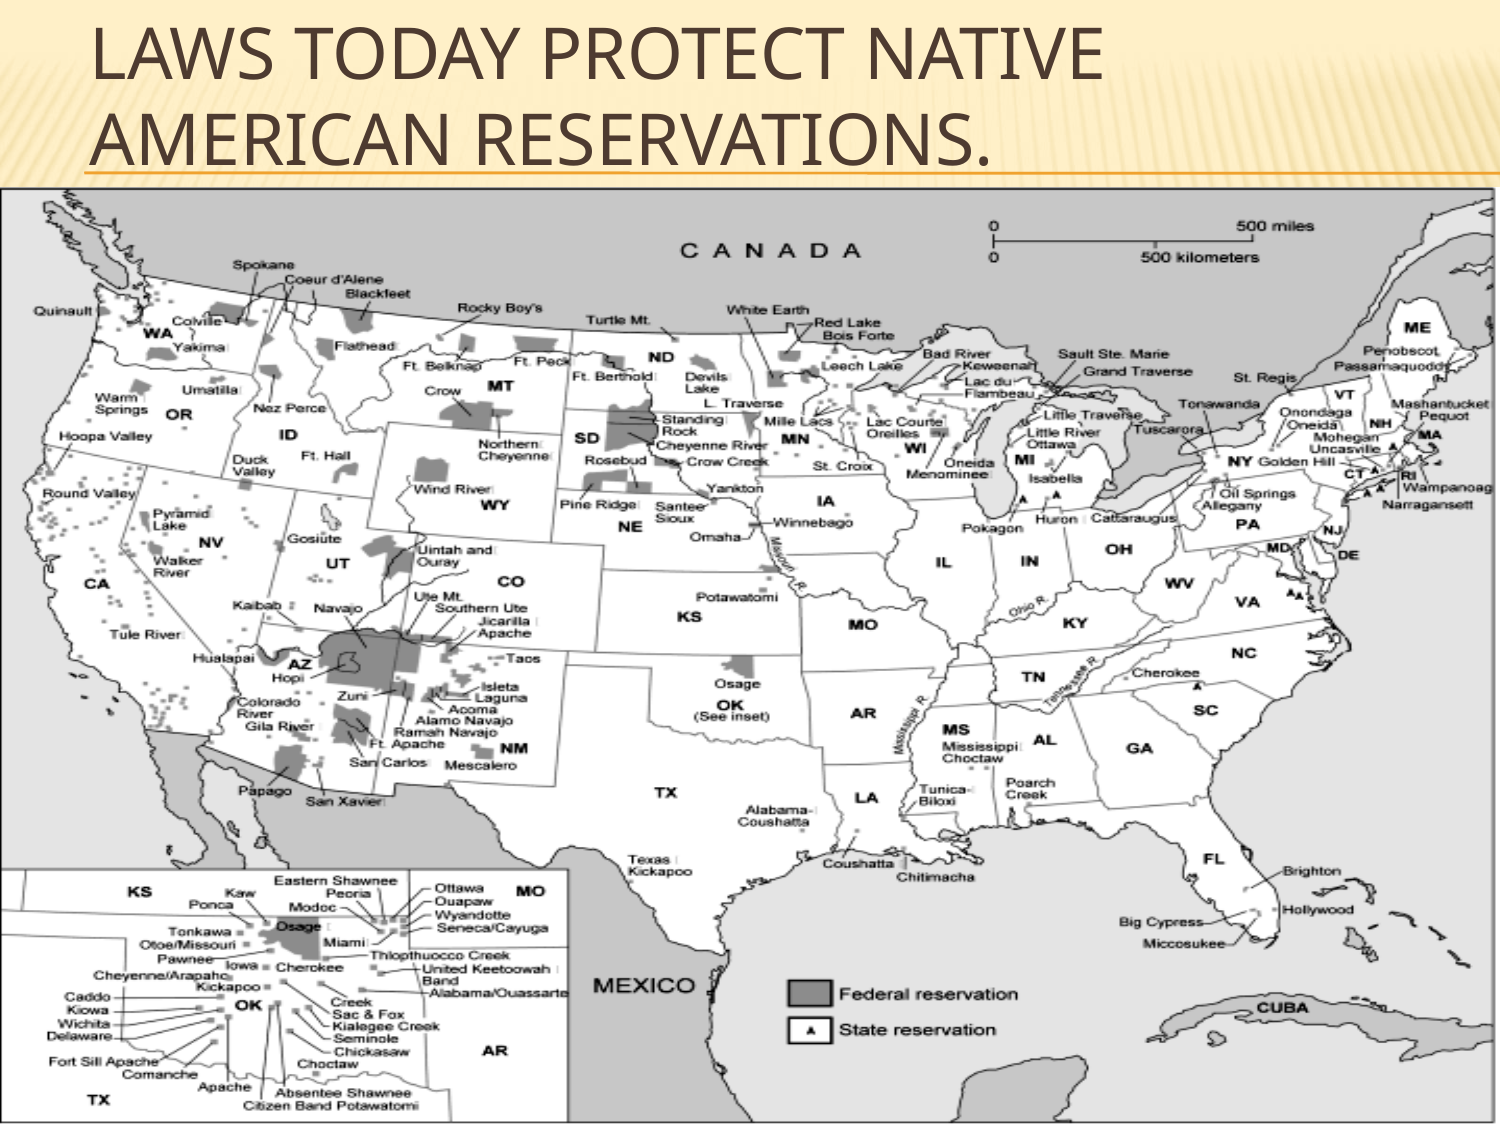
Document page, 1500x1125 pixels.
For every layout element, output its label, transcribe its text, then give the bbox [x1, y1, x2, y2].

title Laws today protect Native American Reservations. [75, 0, 1425, 186]
picture [0, 187, 1500, 1125]
